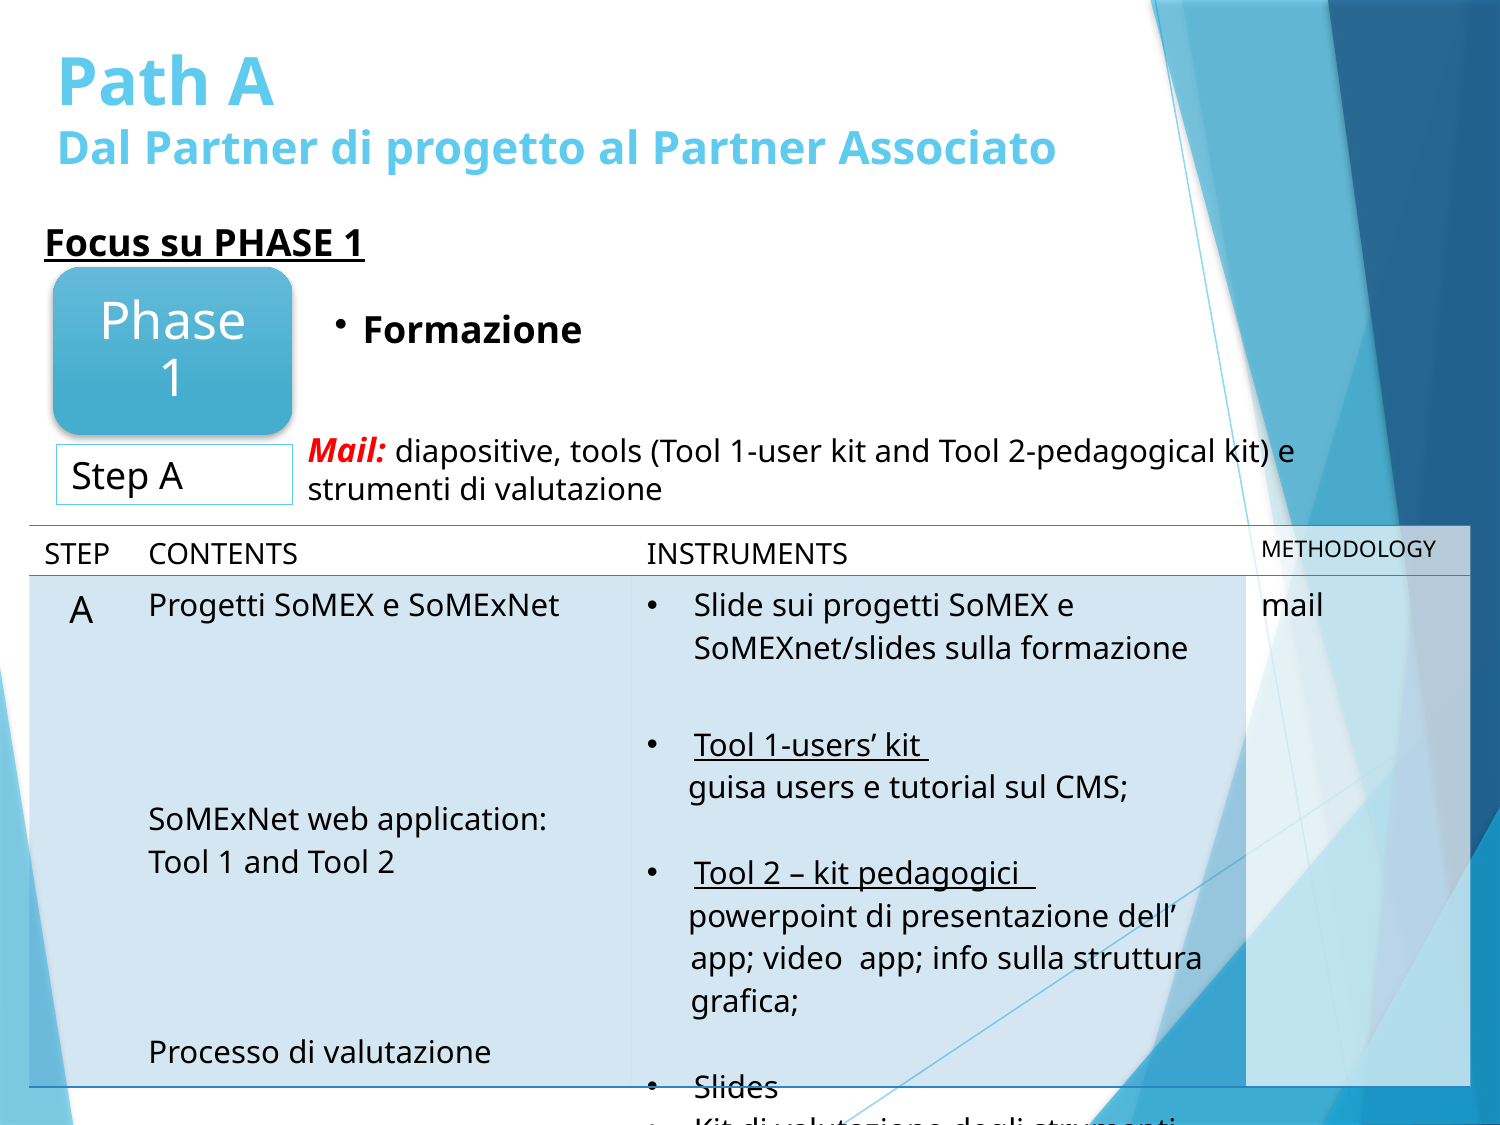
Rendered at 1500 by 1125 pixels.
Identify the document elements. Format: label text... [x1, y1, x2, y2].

table_header INSTRUMENTS [632, 526, 1246, 575]
table_header METHODOLOGY [1246, 526, 1470, 575]
table_cell A [29, 576, 133, 1086]
title Path A Dal Partner di progetto al Partner Associato [41, 30, 1415, 114]
text_box Step A [56, 444, 292, 505]
table_header CONTENTS [133, 526, 632, 575]
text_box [52, 266, 294, 436]
table_cell Progetti SoMEX e SoMExNet SoMExNet web application: Tool 1 and Tool 2 Processo di valutazione [133, 576, 632, 1086]
text_box Focus su PHASE 1 [29, 211, 1140, 279]
table_header STEP [29, 526, 133, 575]
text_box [324, 266, 1500, 396]
table_cell Slide sui progetti SoMEX e SoMEXnet/slides sulla formazione Tool 1-users’ kit guisa users e tutorial sul CMS; Tool 2 – kit pedagogici powerpoint di presentazione dell’ app; video app; info sulla struttura grafica; Slides Kit di valutazione degli strumenti [632, 576, 1246, 1086]
table_cell mail [1246, 576, 1470, 1086]
text_box Mail: diapositive, tools (Tool 1-user kit and Tool 2-pedagogical kit) e strumenti di valutazione [292, 421, 1459, 514]
